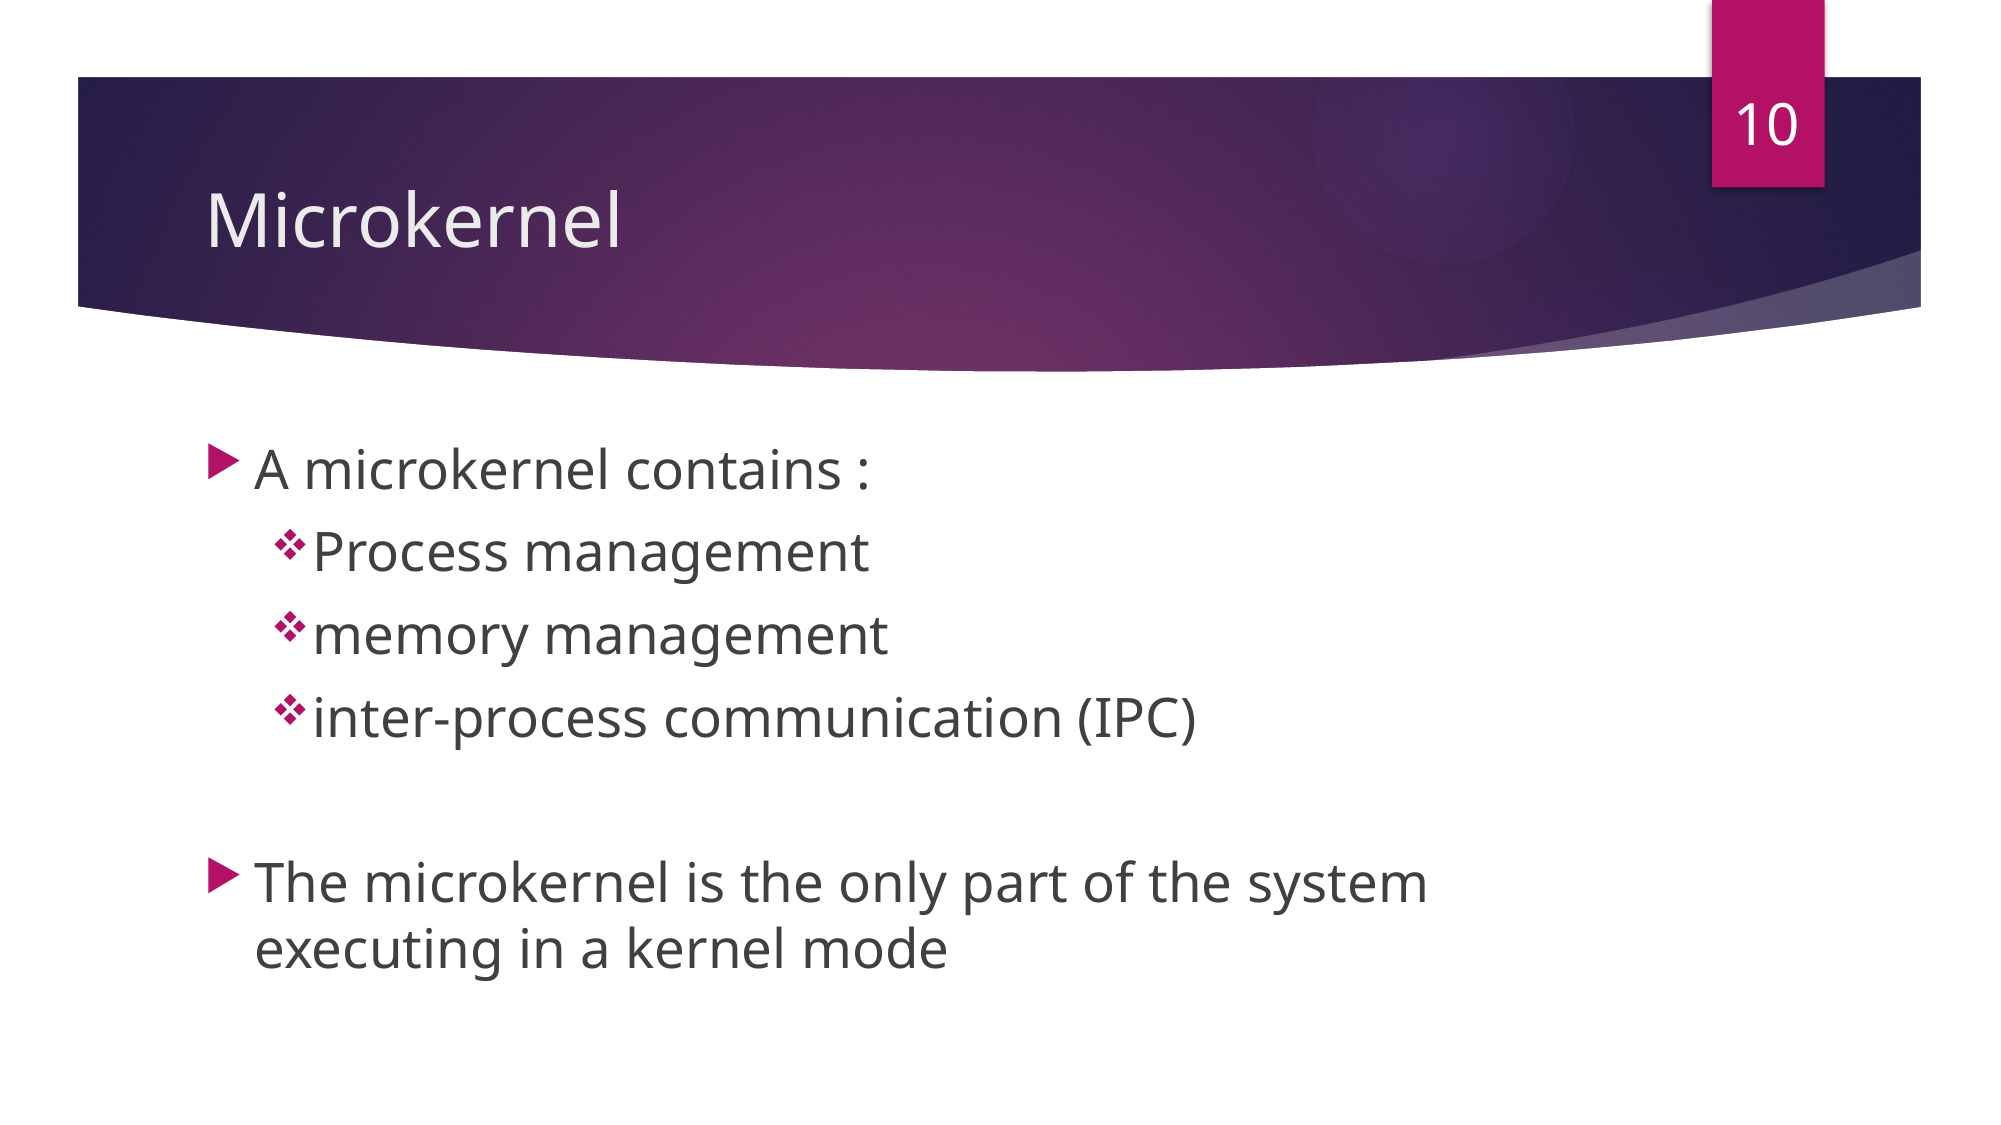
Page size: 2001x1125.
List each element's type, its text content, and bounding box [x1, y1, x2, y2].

slide_number 10 [1698, 48, 1836, 175]
list A microkernel contains : Process management memory management inter-process communication (IPC) The microkernel is the only part of the system executing in a kernel mode [189, 427, 1638, 988]
title Microkernel [189, 159, 1627, 276]
